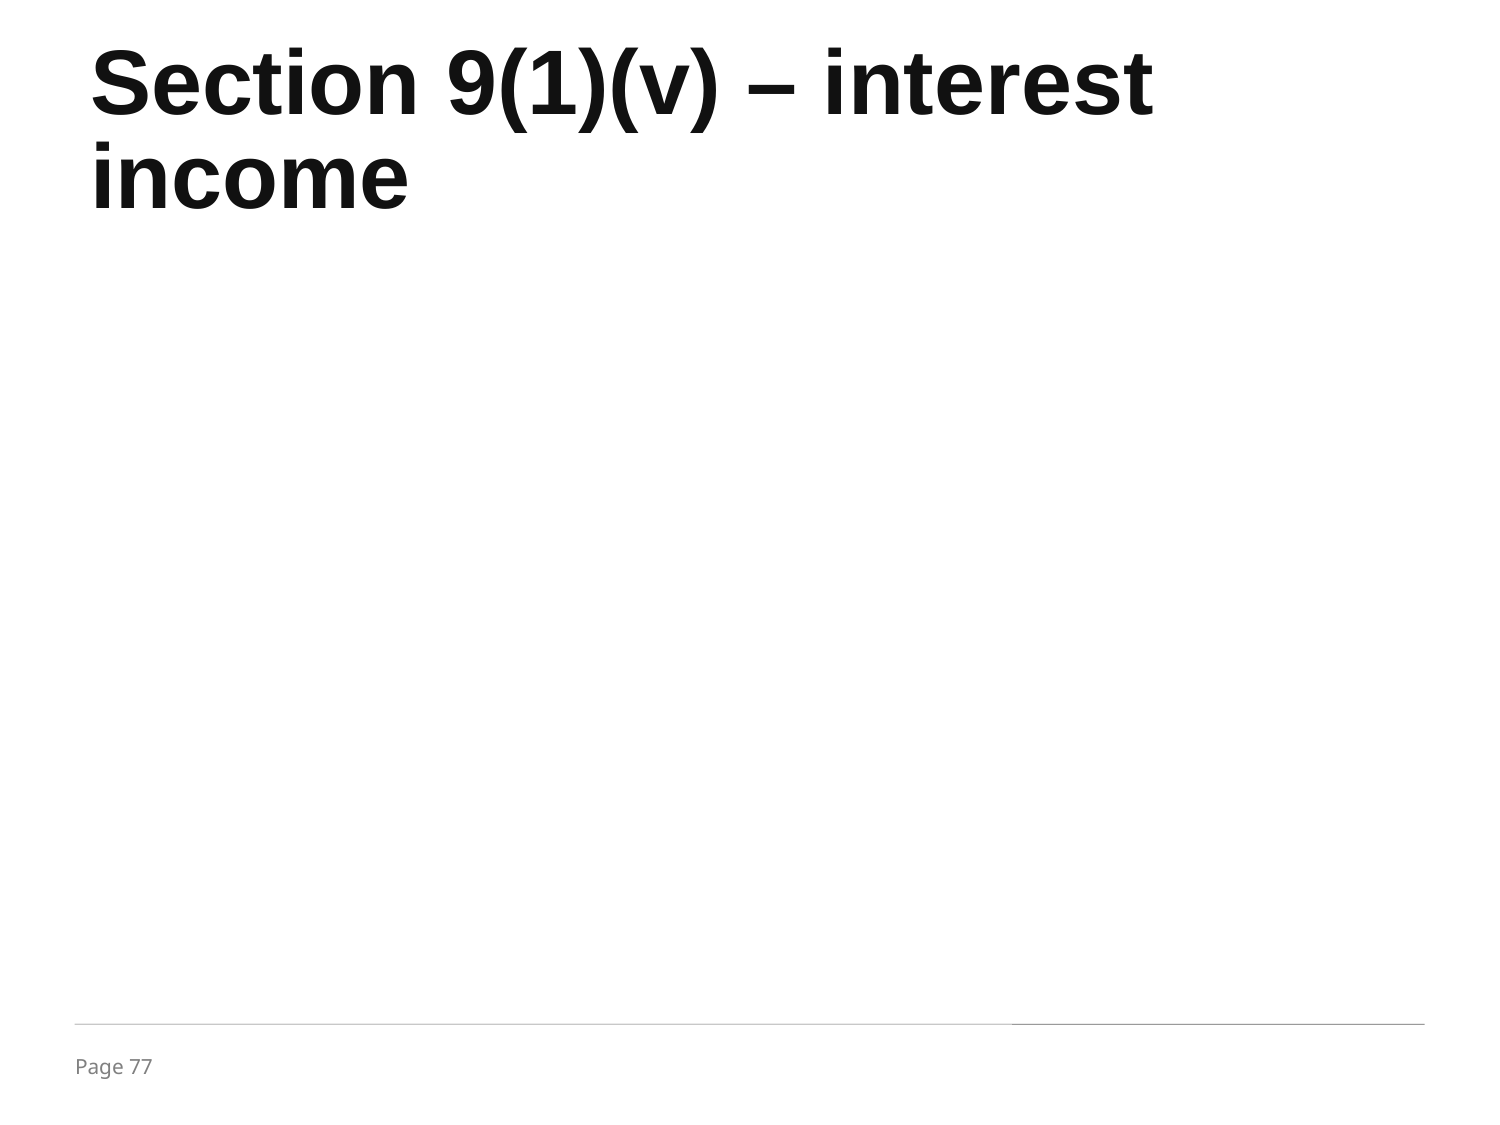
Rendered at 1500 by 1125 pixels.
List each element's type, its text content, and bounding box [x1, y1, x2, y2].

title Section 9(1)(v) – interest income [75, 32, 1426, 175]
